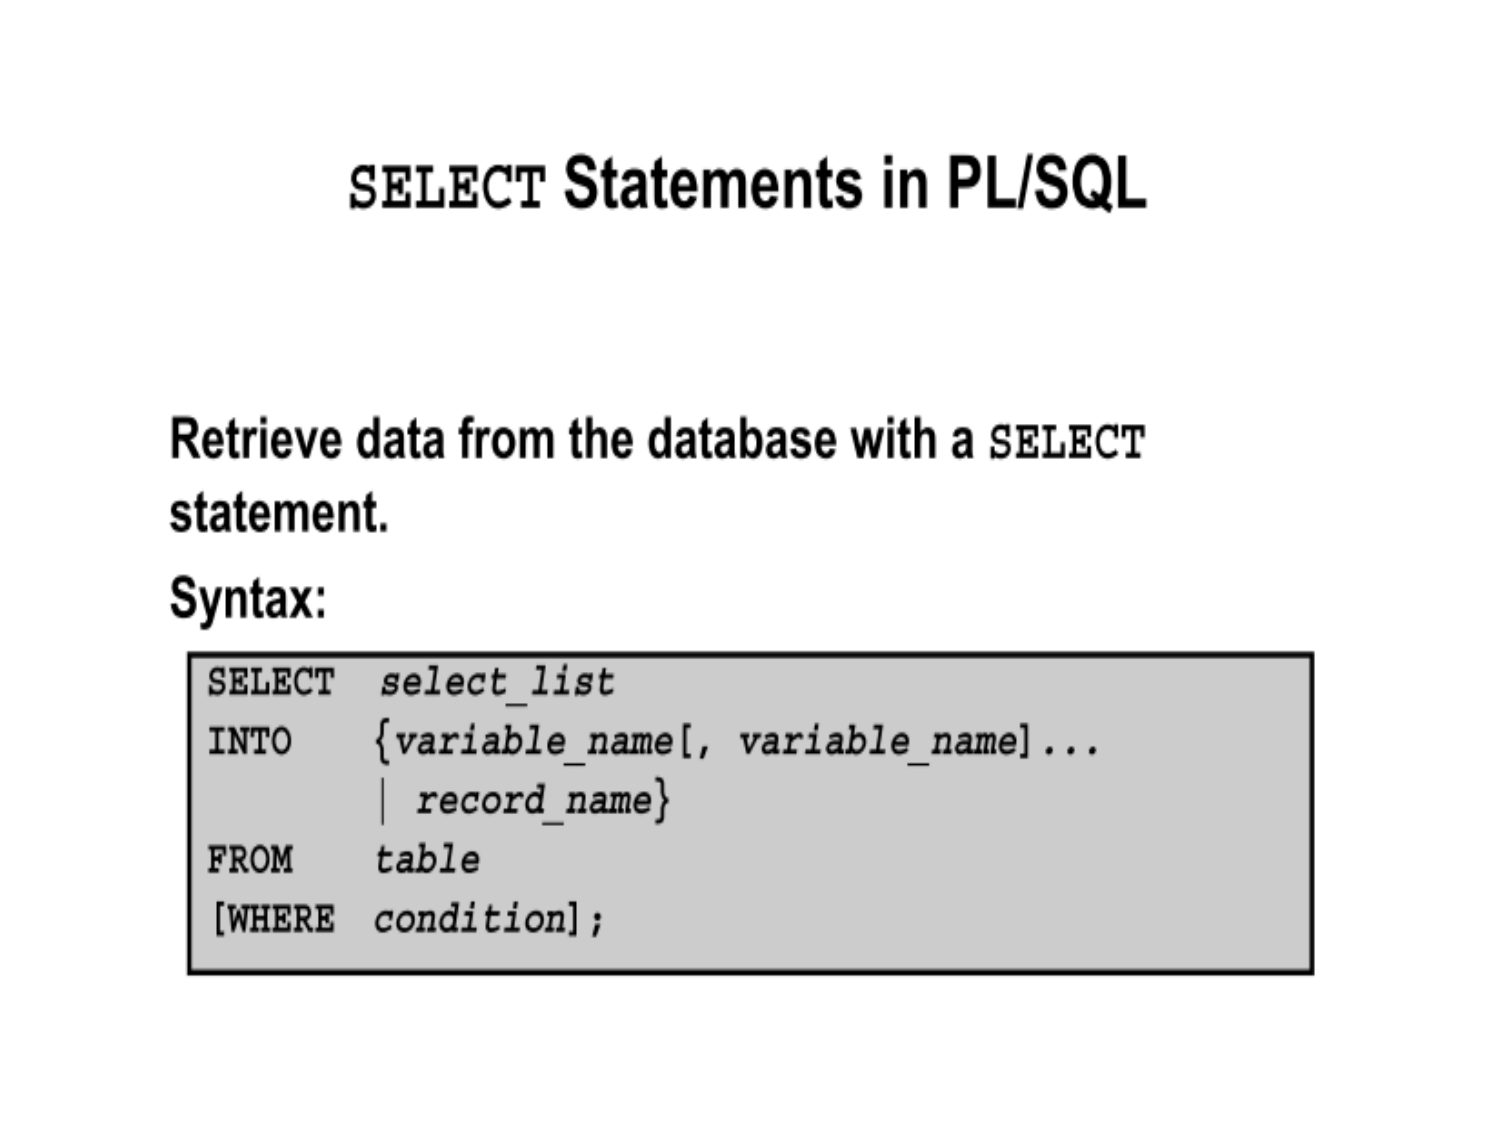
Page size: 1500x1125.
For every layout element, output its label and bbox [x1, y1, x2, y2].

picture [37, 37, 1464, 1051]
